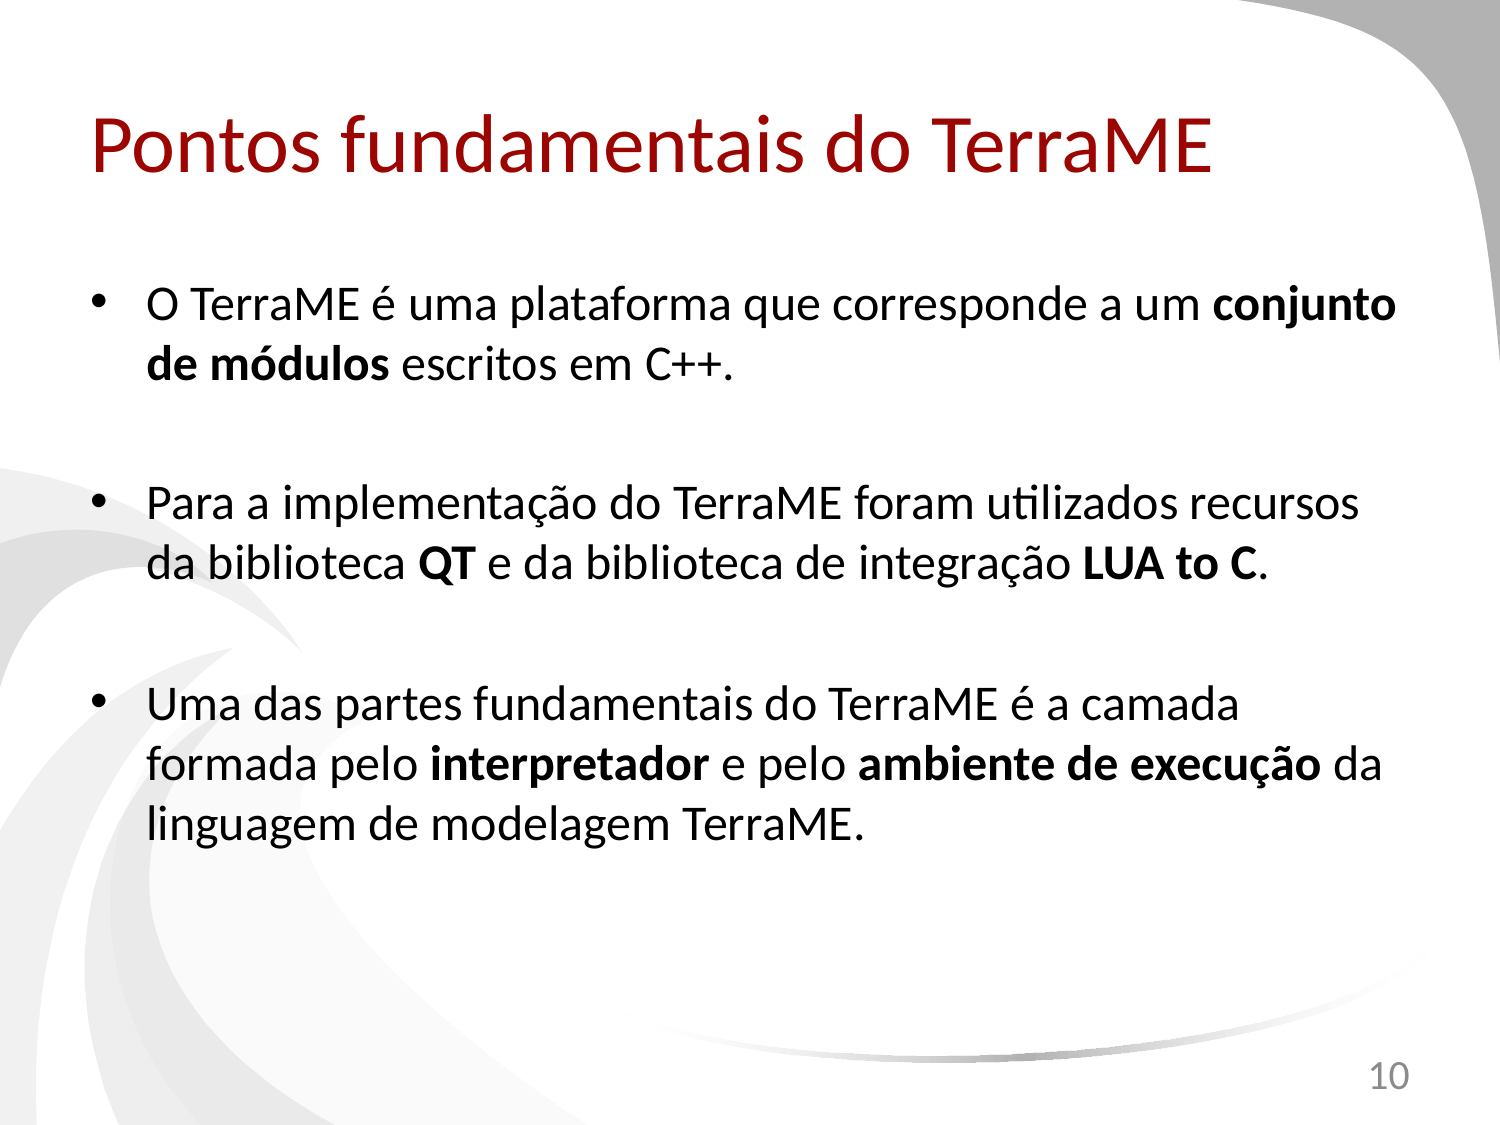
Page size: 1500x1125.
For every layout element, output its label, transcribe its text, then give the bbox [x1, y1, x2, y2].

list O TerraME é uma plataforma que corresponde a um conjunto de módulos escritos em C++. Para a implementação do TerraME foram utilizados recursos da biblioteca QT e da biblioteca de integração LUA to C. Uma das partes fundamentais do TerraME é a camada formada pelo interpretador e pelo ambiente de execução da linguagem de modelagem TerraME. [75, 262, 1425, 1005]
title Pontos fundamentais do TerraME [75, 45, 1425, 233]
slide_number 10 [1074, 1042, 1425, 1103]
